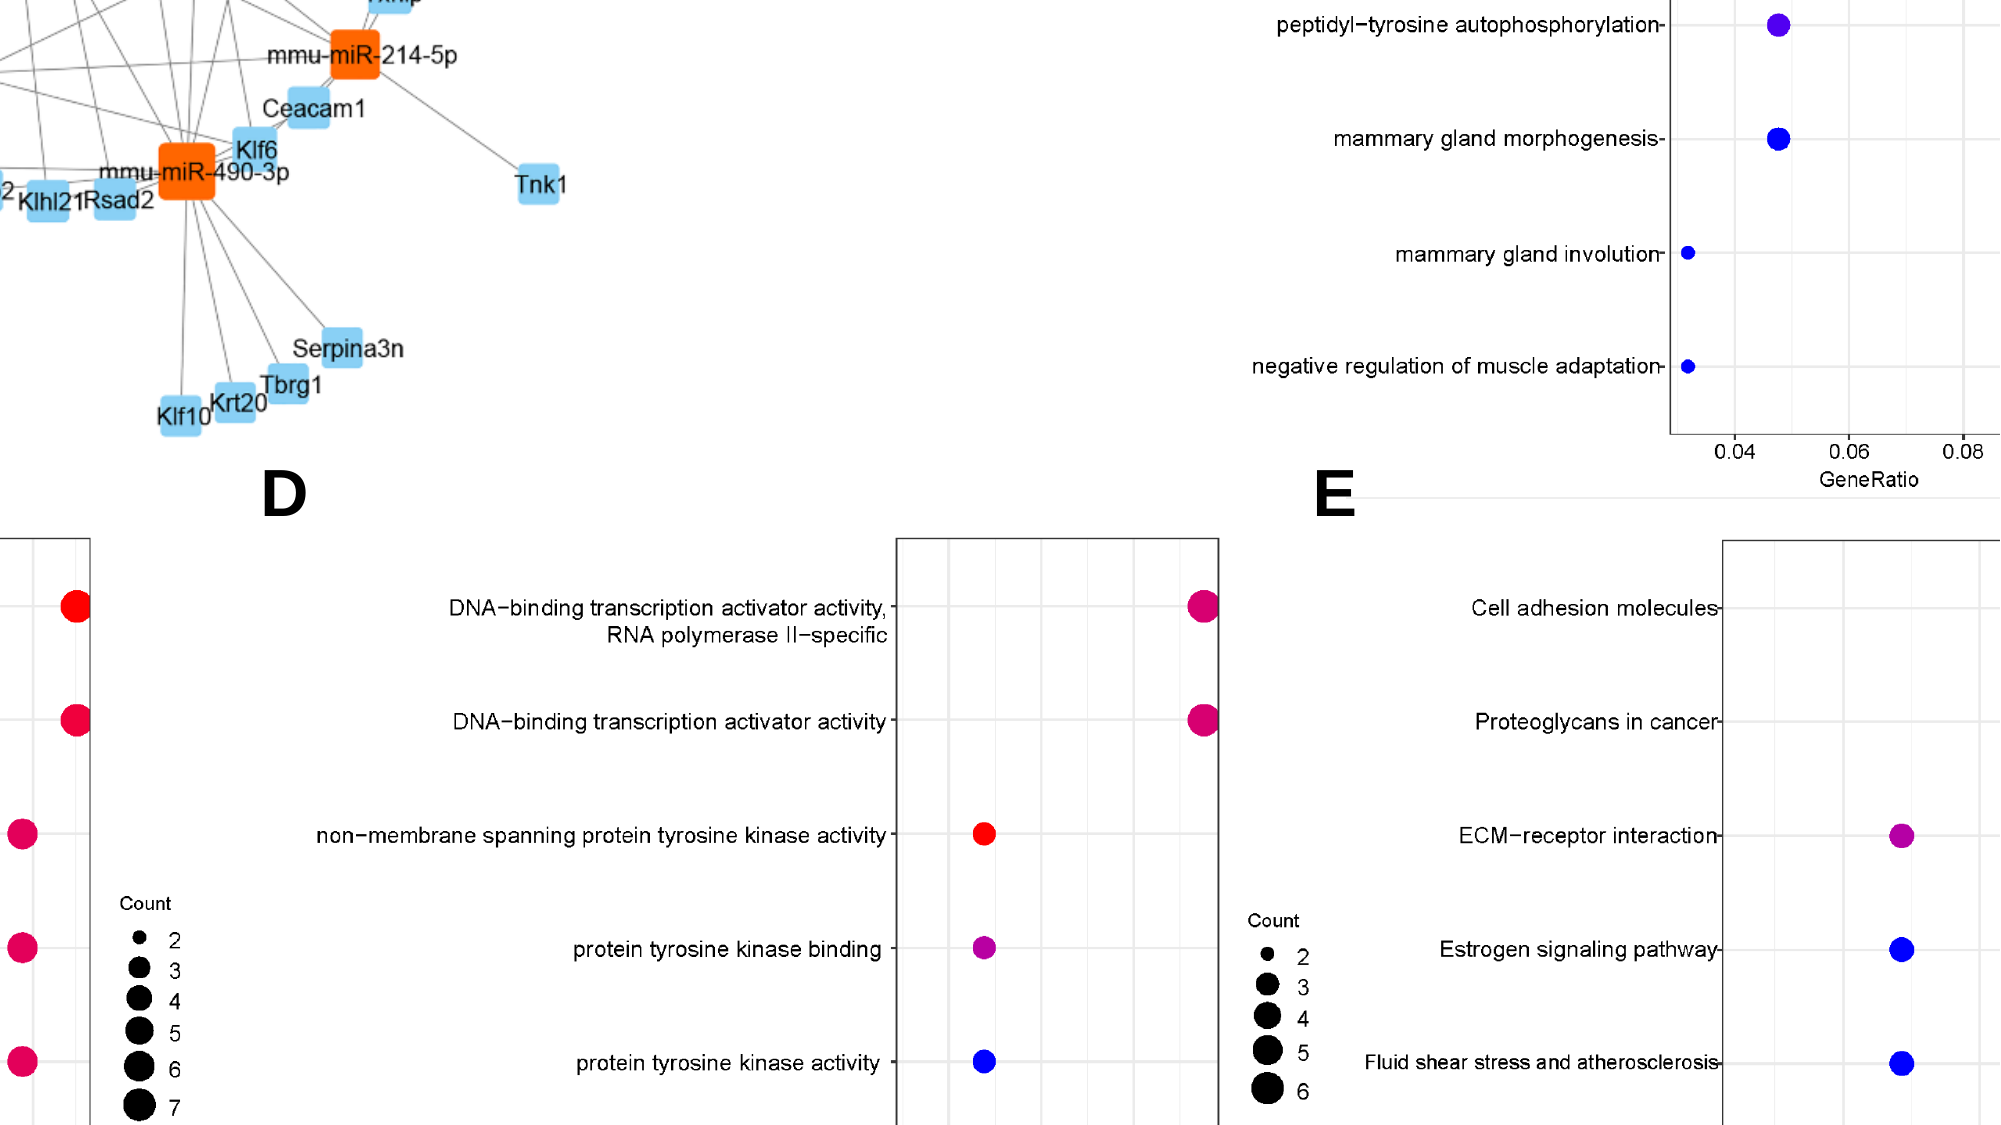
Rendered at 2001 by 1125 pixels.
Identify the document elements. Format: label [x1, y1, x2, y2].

text_box [0, 0, 2000, 1125]
